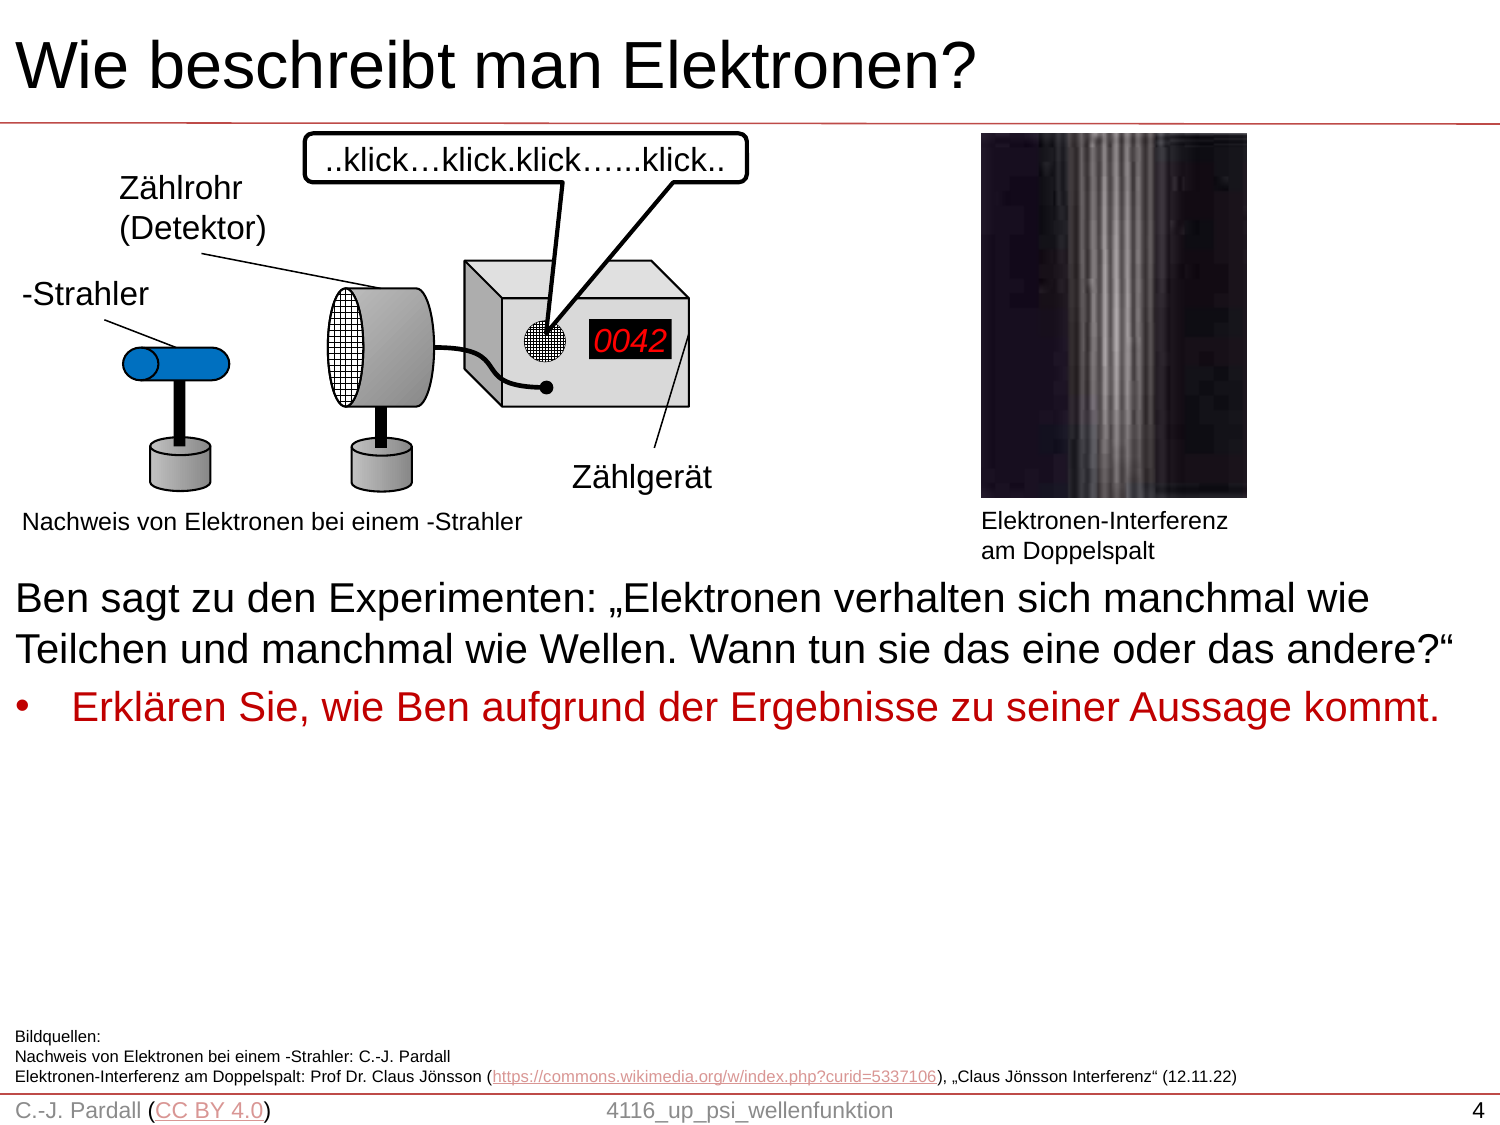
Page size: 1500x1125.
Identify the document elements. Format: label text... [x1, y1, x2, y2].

title Wie beschreibt man Elektronen? [0, 0, 1500, 123]
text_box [6, 133, 752, 544]
list Ben sagt zu den Experimenten: „Elektronen verhalten sich manchmal wie Teilchen und manchmal wie Wellen. Wann tun sie das eine oder das andere?“ Erklären Sie, wie Ben aufgrund der Ergebnisse zu seiner Aussage kommt. [0, 563, 1500, 1000]
footer 4116_up_psi_wellenfunktion [512, 1094, 988, 1125]
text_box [980, 133, 1248, 574]
slide_number C.-J. Pardall [0, 1094, 350, 1125]
